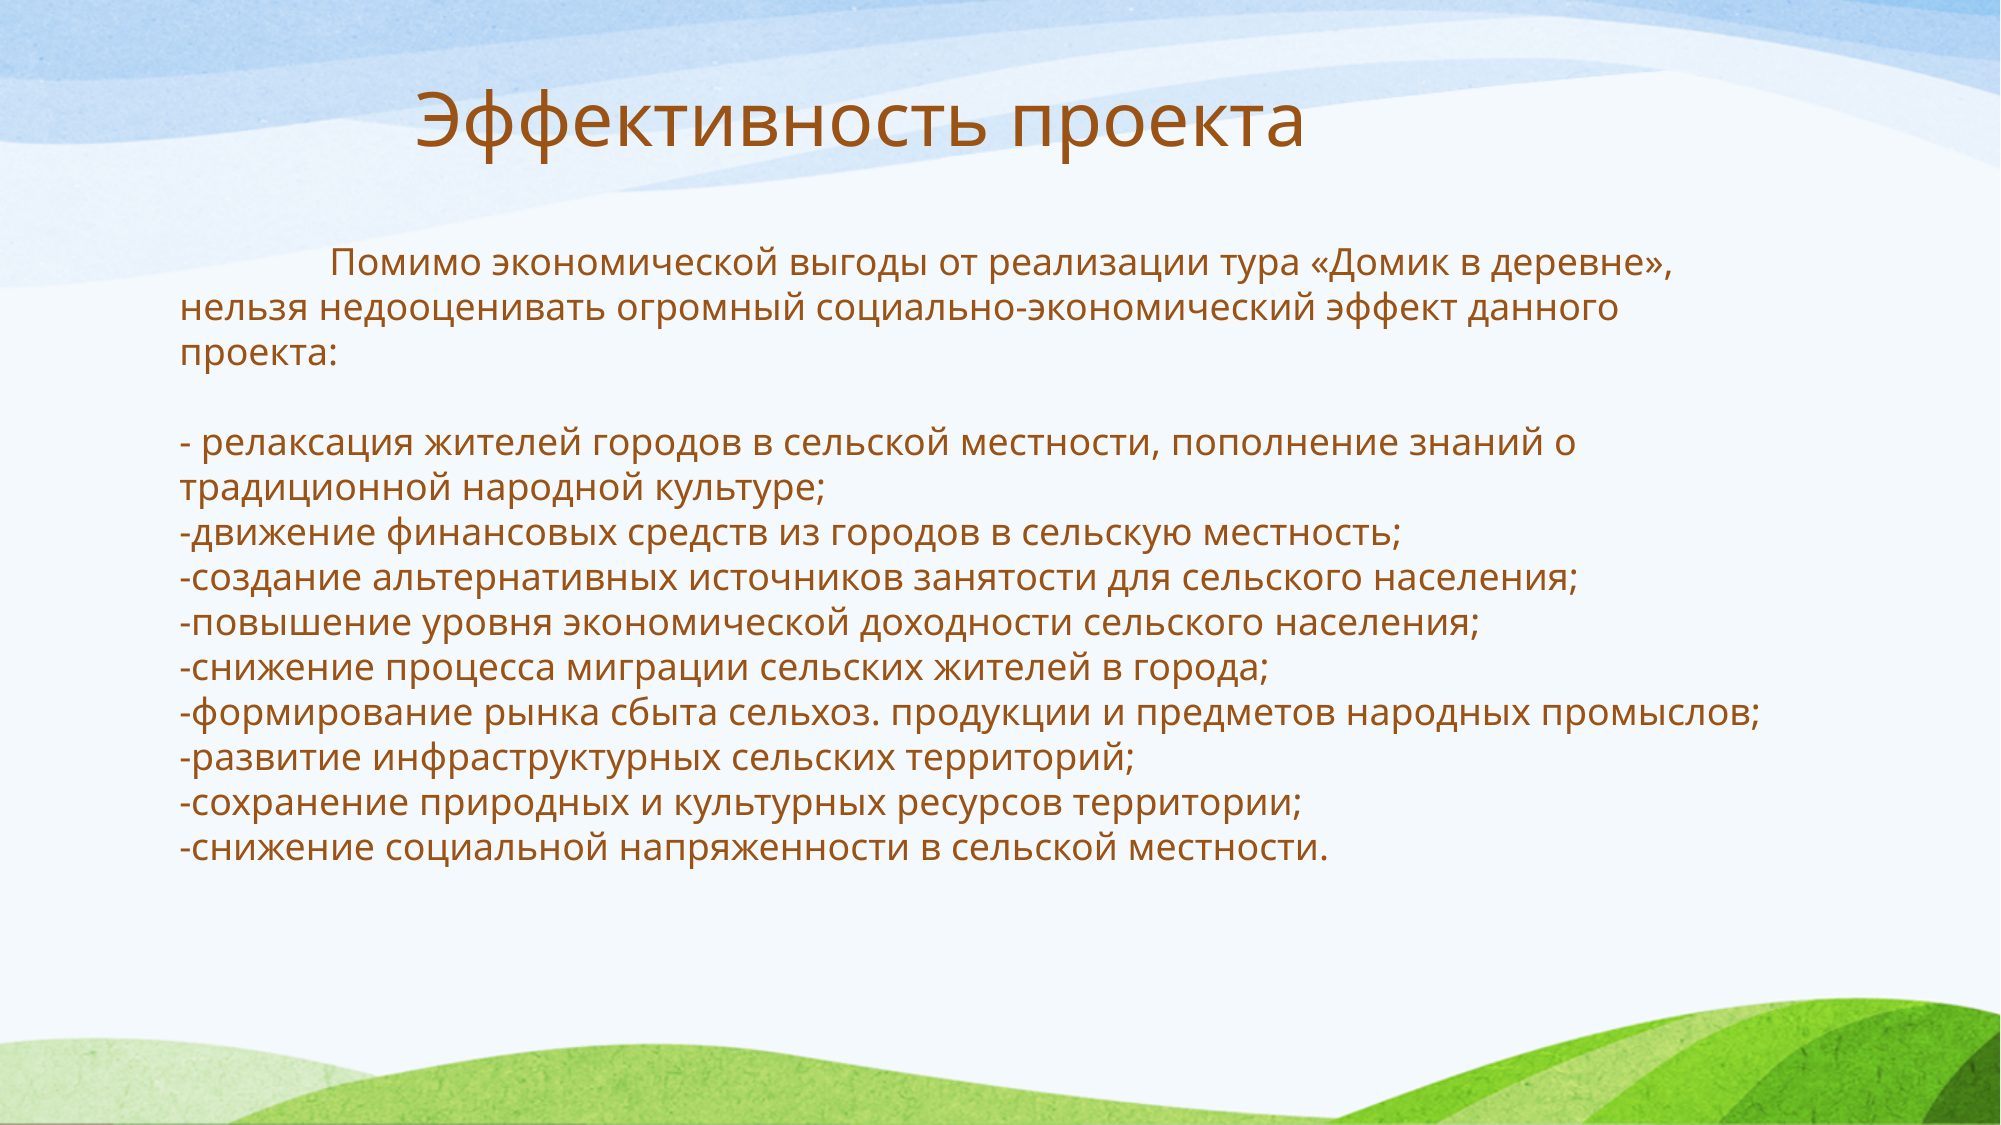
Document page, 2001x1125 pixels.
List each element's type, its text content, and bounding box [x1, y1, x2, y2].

picture [0, 0, 2001, 1125]
text_box Помимо экономической выгоды от реализации тура «Домик в деревне», нельзя недооценивать огромный социально-экономический эффект данного проекта: - релаксация жителей городов в сельской местности, пополнение знаний о традиционной народной культуре; -движение финансовых средств из городов в сельскую местность; -создание альтернативных источников занятости для сельского населения; -повышение уровня экономической доходности сельского населения; -снижение процесса миграции сельских жителей в города; -формирование рынка сбыта сельхоз. продукции и предметов народных промыслов; -развитие инфраструктурных сельских территорий; -сохранение природных и культурных ресурсов территории; -снижение социальной напряженности в сельской местности. [164, 230, 1803, 920]
text_box Эффективность проекта [400, 64, 1749, 169]
